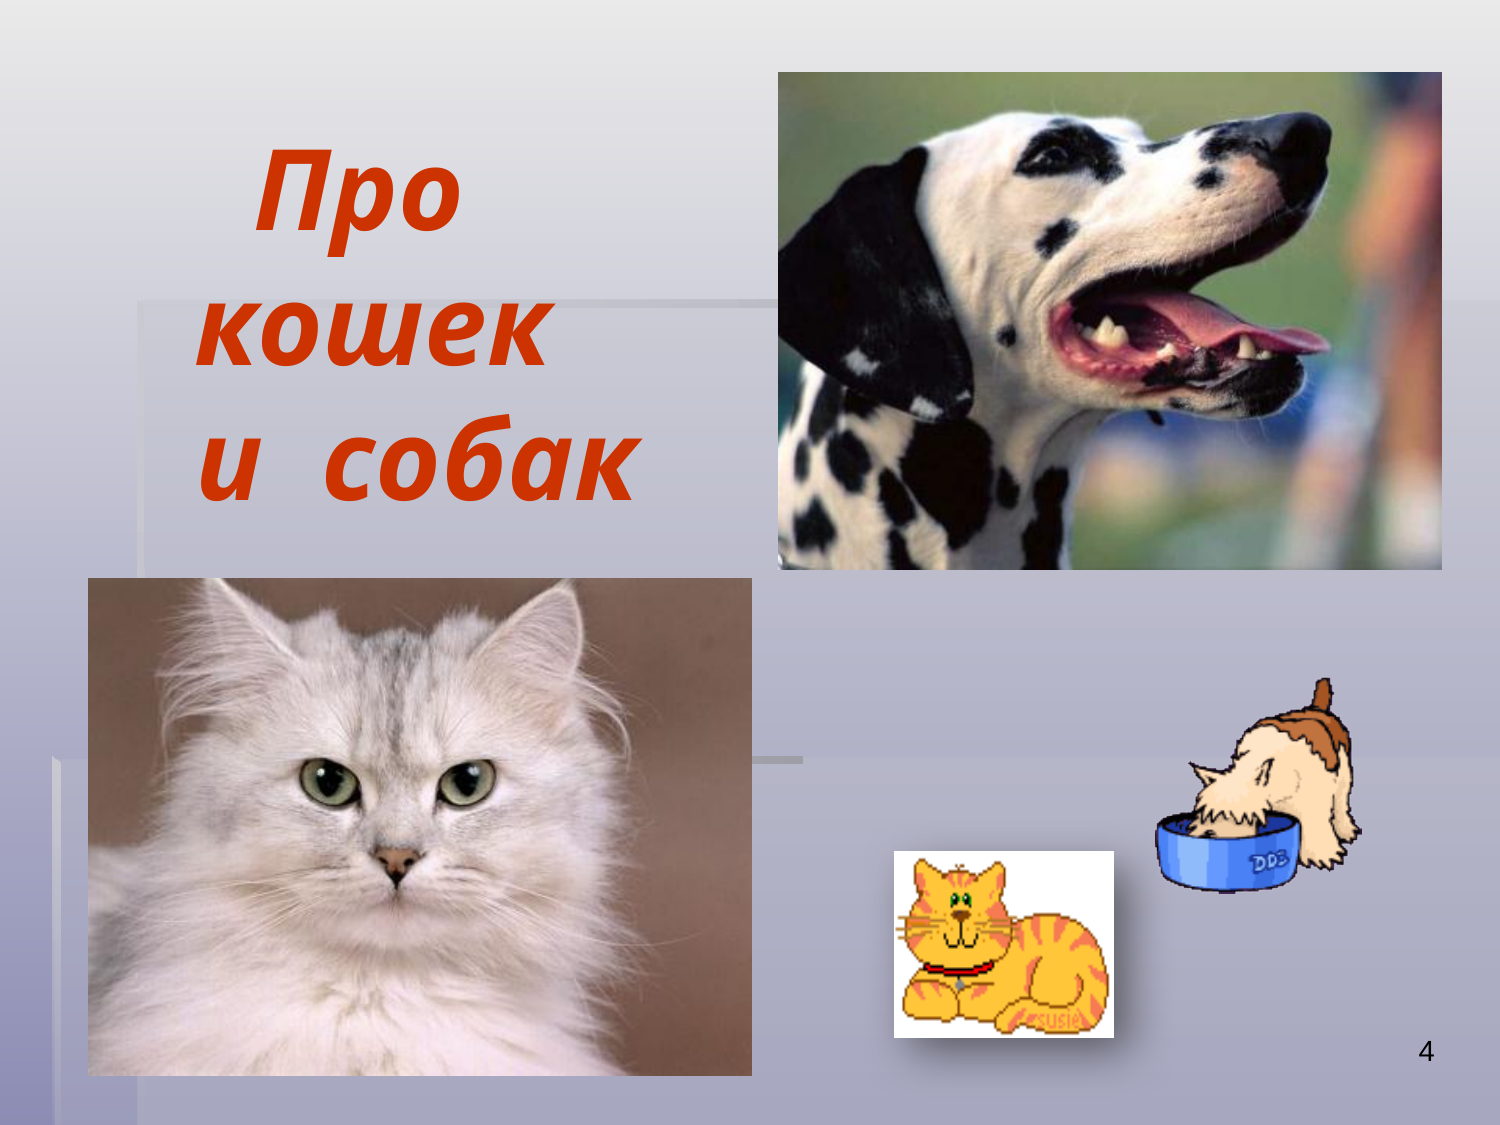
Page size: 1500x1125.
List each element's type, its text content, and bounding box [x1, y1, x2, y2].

picture [894, 851, 1114, 1038]
picture [1154, 676, 1363, 894]
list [88, 578, 752, 1077]
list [778, 72, 1442, 570]
slide_number 4 [1137, 1024, 1451, 1103]
title Про кошек и собак [66, 0, 711, 641]
